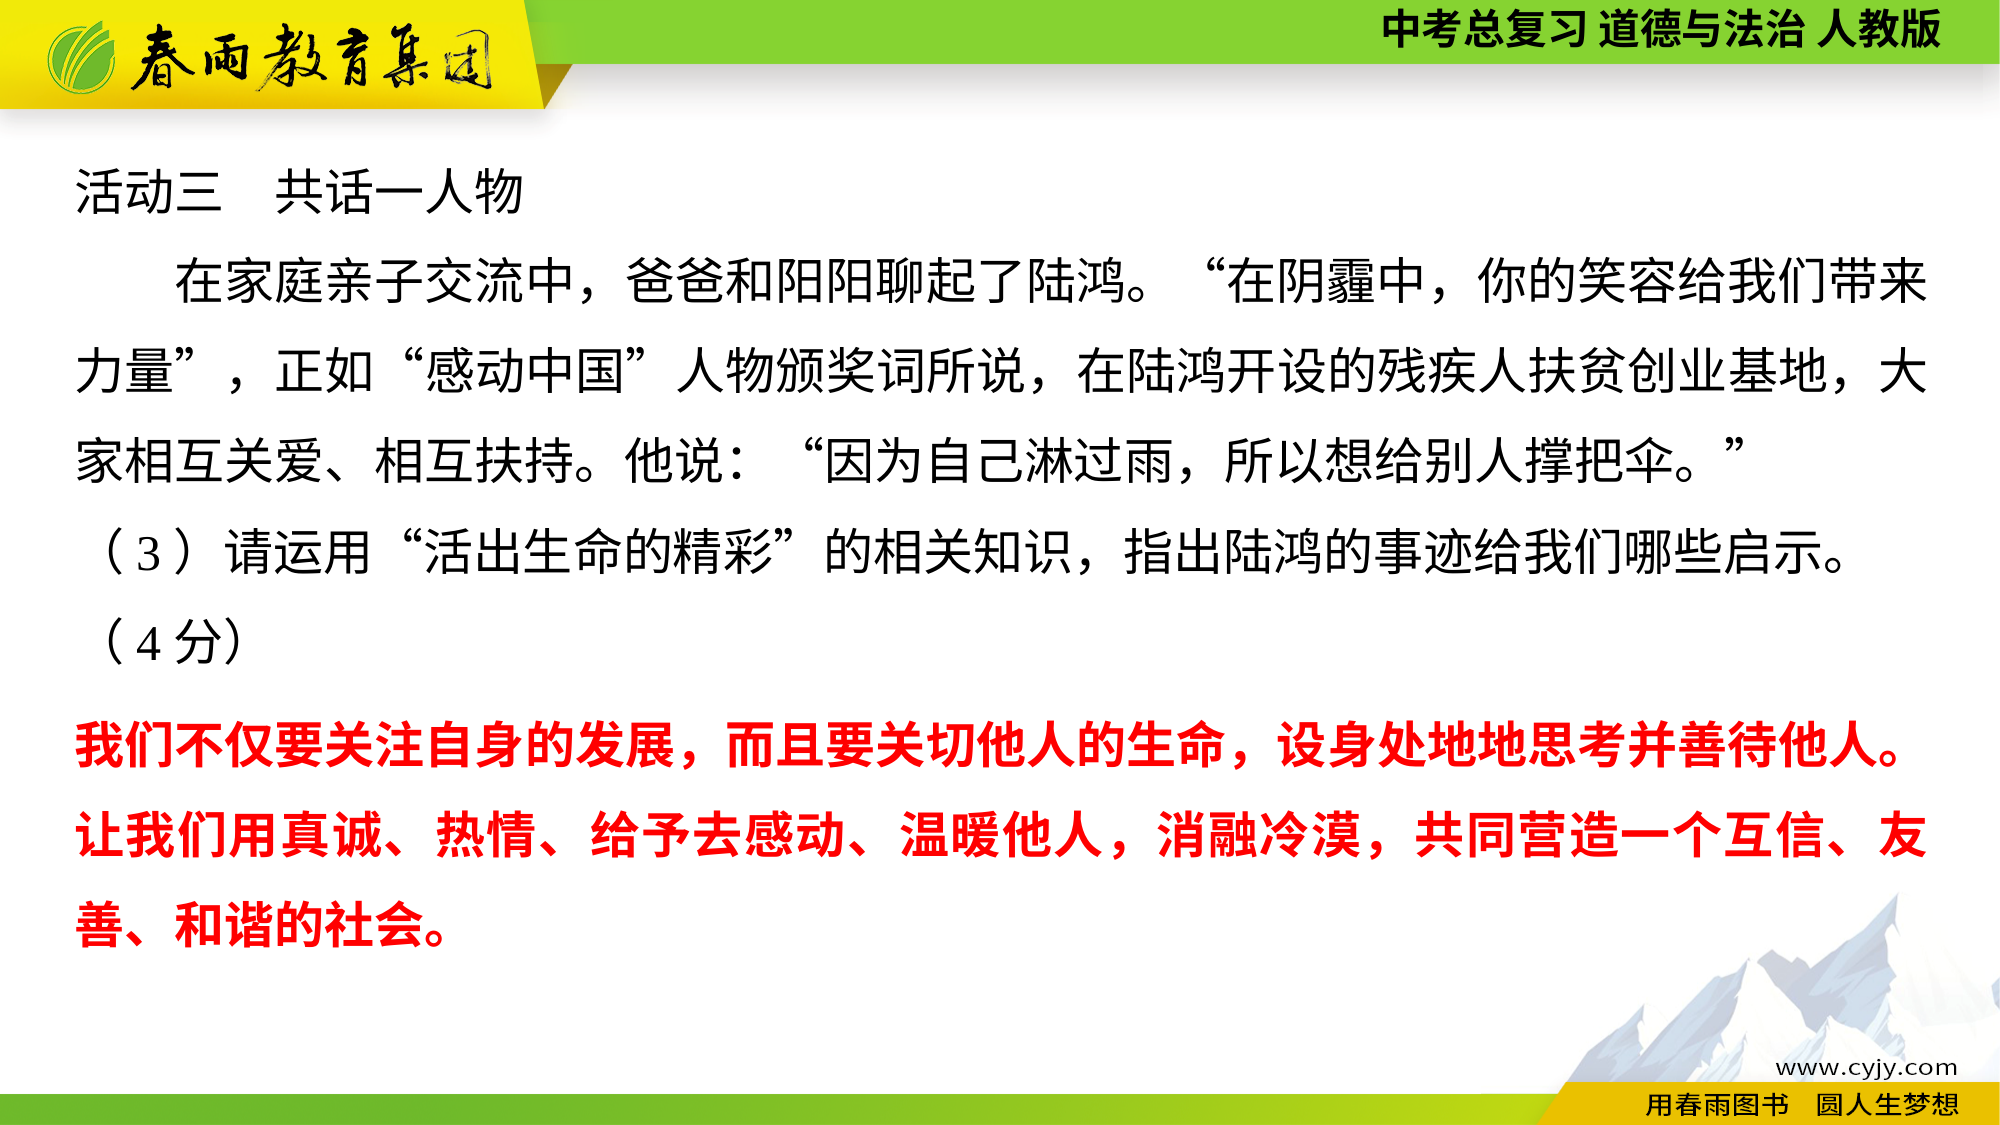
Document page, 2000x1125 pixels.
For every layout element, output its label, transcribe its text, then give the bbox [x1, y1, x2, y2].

list 活动三 共话一人物 在家庭亲子交流中，爸爸和阳阳聊起了陆鸿。“在阴霾中，你的笑容给我们带来力量”，正如“感动中国”人物颁奖词所说，在陆鸿开设的残疾人扶贫创业基地，大家相互关爱、相互扶持。他说：“因为自己淋过雨，所以想给别人撑把伞。” （3）请运用“活出生命的精彩”的相关知识，指出陆鸿的事迹给我们哪些启示。 （4分） [59, 122, 1944, 675]
text_box 我们不仅要关注自身的发展，而且要关切他人的生命，设身处地地思考并善待他人。让我们用真诚、热情、给予去感动、温暖他人，消融冷漠，共同营造一个互信、友善、和谐的社会。 [59, 675, 1944, 961]
picture [0, 0, 2000, 1125]
